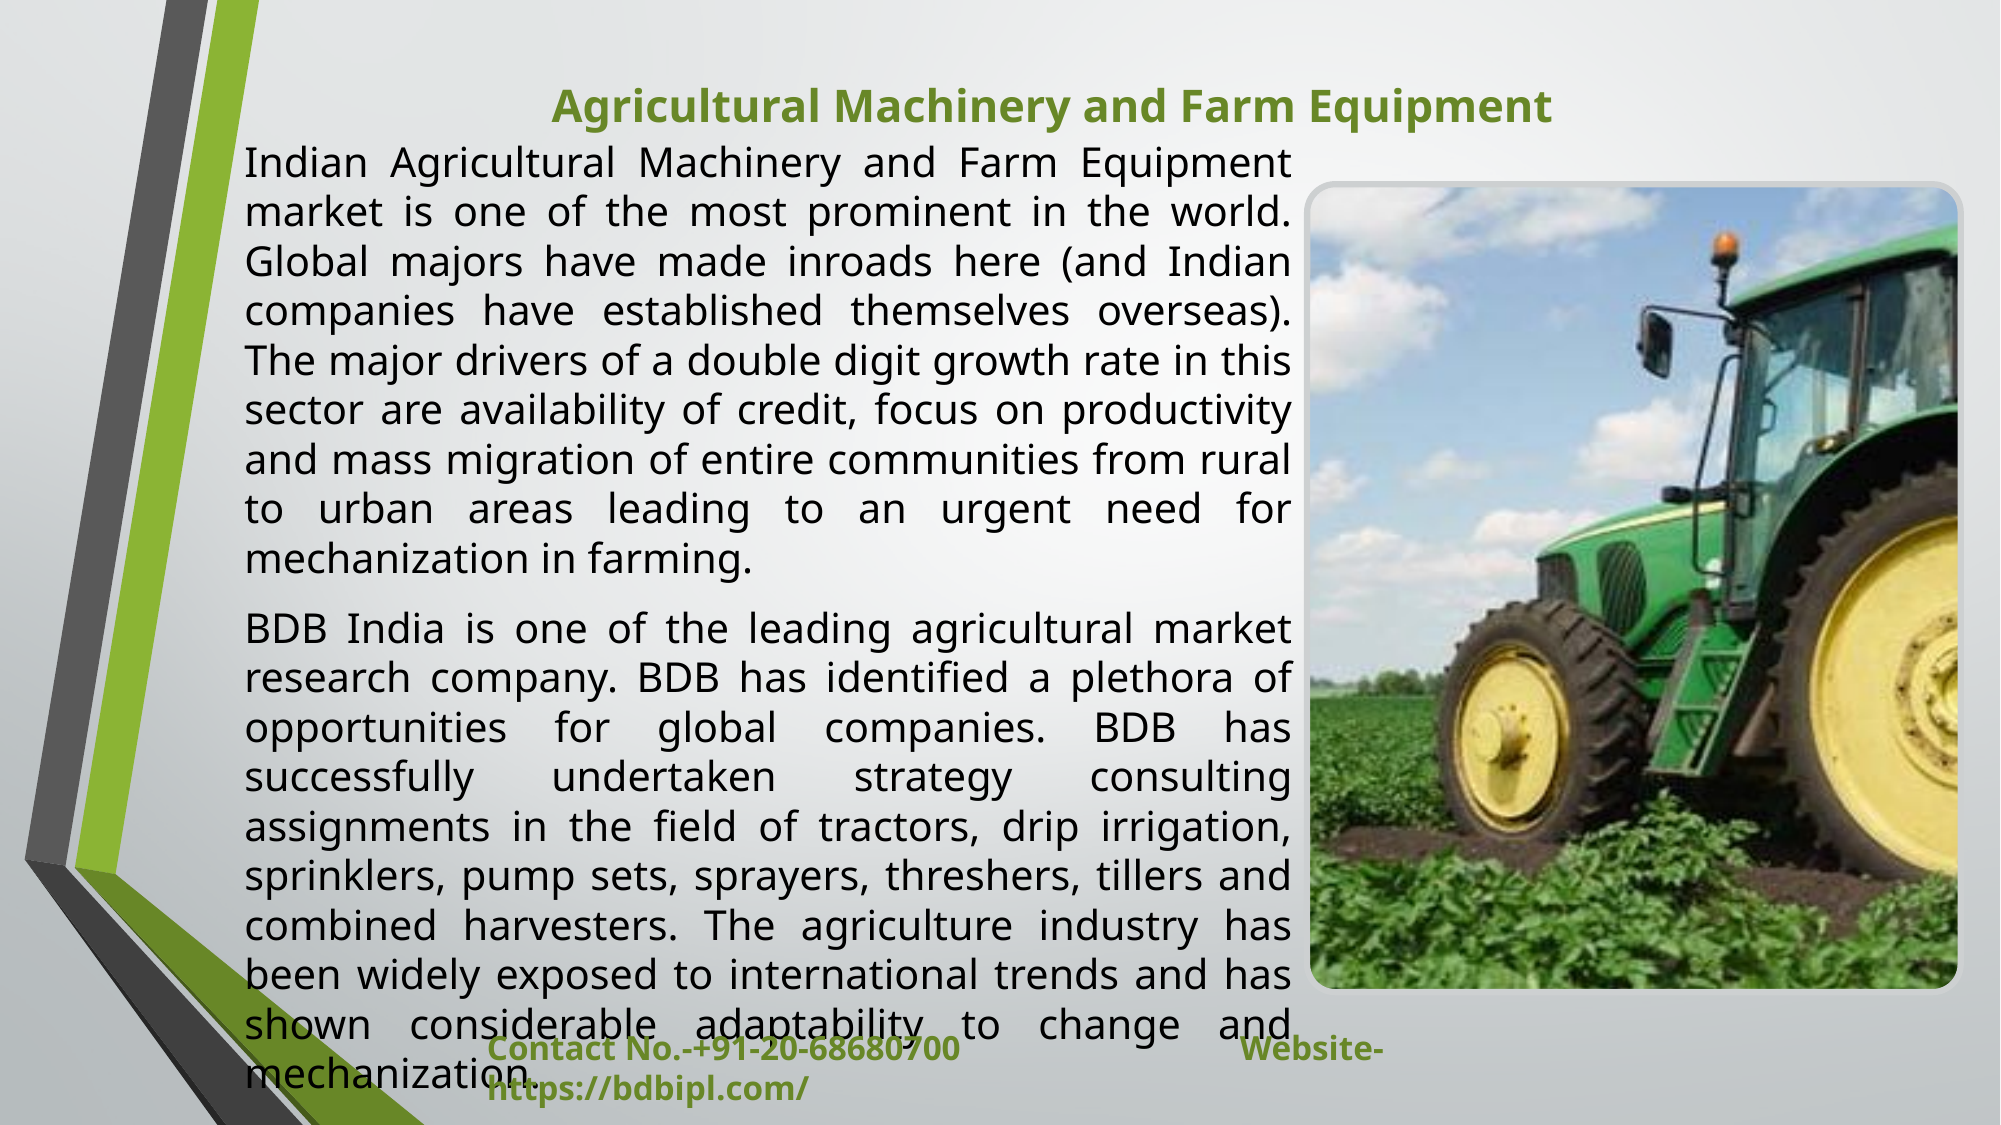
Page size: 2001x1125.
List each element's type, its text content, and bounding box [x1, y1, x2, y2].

picture [1306, 183, 1961, 993]
footer Contact No.-+91-20-68680700 Website- https://bdbipl.com/ [471, 1037, 1634, 1098]
title Agricultural Machinery and Farm Equipment [321, 32, 1785, 140]
list Indian Agricultural Machinery and Farm Equipment market is one of the most prominent in the world. Global majors have made inroads here (and Indian companies have established themselves overseas). The major drivers of a double digit growth rate in this sector are availability of credit, focus on productivity and mass migration of entire communities from rural to urban areas leading to an urgent need for mechanization in farming. BDB India is one of the leading agricultural market research company. BDB has identified a plethora of opportunities for global companies. BDB has successfully undertaken strategy consulting assignments in the field of tractors, drip irrigation, sprinklers, pump sets, sprayers, threshers, tillers and combined harvesters. The agriculture industry has been widely exposed to international trends and has shown considerable adaptability to change and mechanization. [229, 128, 1308, 1108]
